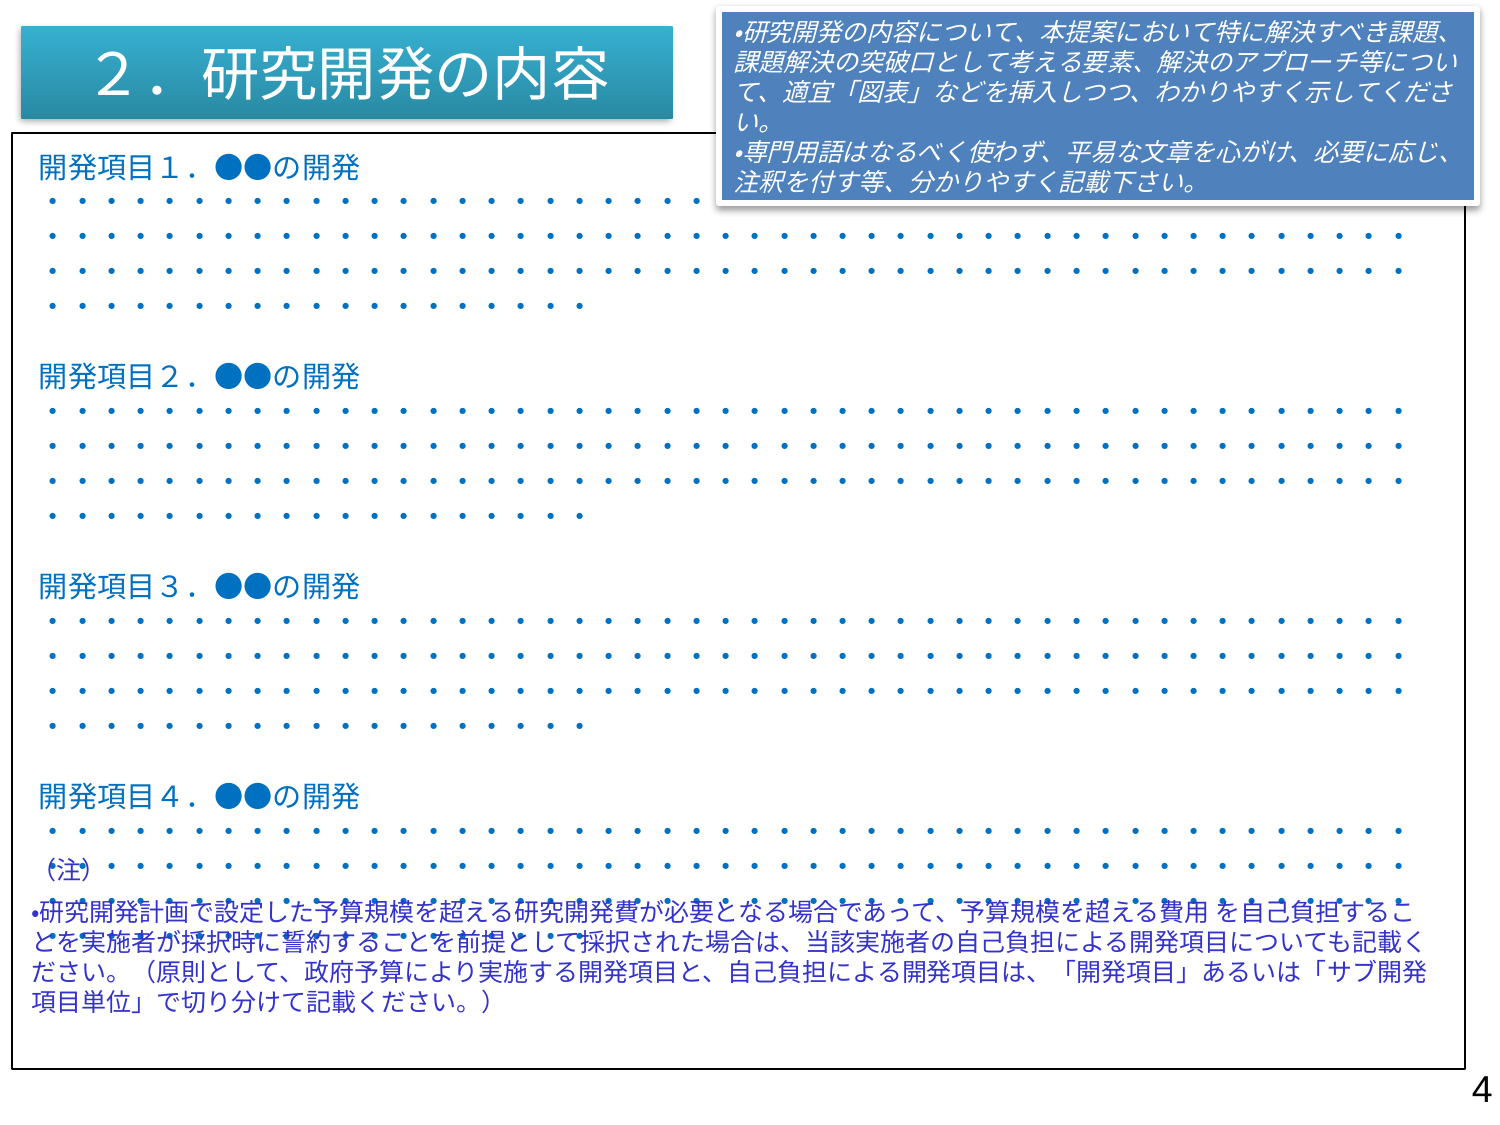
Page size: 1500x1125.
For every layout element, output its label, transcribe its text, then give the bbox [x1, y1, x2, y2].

text_box （注） ・研究開発計画で設定した予算規模を超える研究開発費が必要となる場合であって、予算規模を超える費用 を自己負担することを実施者が採択時に誓約することを前提として採択された場合は、当該実施者の自己負担による開発項目についても記載ください。（原則として、政府予算により実施する開発項目と、自己負担による開発項目は、「開発項目」あるいは「サブ開発項目単位」で切り分けて記載ください。） [16, 846, 1449, 1024]
title ２．研究開発の内容 [21, 26, 673, 119]
text_box ・研究開発の内容について、本提案において特に解決すべき課題、課題解決の突破口として考える要素、解決のアプローチ等について、適宜「図表」などを挿入しつつ、わかりやすく示してください。 ・専門用語はなるべく使わず、平易な文章を心がけ、必要に応じ、注釈を付す等、分かりやすく記載下さい。 [716, 6, 1480, 206]
text_box 開発項目１．●●の開発 ・・・・・・・・・・・・・・・・・・・・・・・・・・・・・・・・・・・・・・・・・・・・・・・・・・・・・・・・・・・・・・・・・・・・・・・・・・・・・・・・・・・・・・・・・・・・・・・・・・・・・・・・・・・・・・・・・・・・・・・・・・・・・・・・・・・・・・・・・・・・・・・・・・・・・・・・・・・・・・・・ 開発項目２．●●の開発 ・・・・・・・・・・・・・・・・・・・・・・・・・・・・・・・・・・・・・・・・・・・・・・・・・・・・・・・・・・・・・・・・・・・・・・・・・・・・・・・・・・・・・・・・・・・・・・・・・・・・・・・・・・・・・・・・・・・・・・・・・・・・・・・・・・・・・・・・・・・・・・・・・・・・・・・・・・・・・・・・ 開発項目３．●●の開発 ・・・・・・・・・・・・・・・・・・・・・・・・・・・・・・・・・・・・・・・・・・・・・・・・・・・・・・・・・・・・・・・・・・・・・・・・・・・・・・・・・・・・・・・・・・・・・・・・・・・・・・・・・・・・・・・・・・・・・・・・・・・・・・・・・・・・・・・・・・・・・・・・・・・・・・・・・・・・・・・・ 開発項目４．●●の開発 ・・・・・・・・・・・・・・・・・・・・・・・・・・・・・・・・・・・・・・・・・・・・・・・・・・・・・・・・・・・・・・・・・・・・・・・・・・・・・・・・・・・・・・・・・・・・・・・・・・・・・・・・・・・・・・・・・・・・・・・・・・・・・・・・・・・・・・・・・・・・・・・・・・・・・・・・・・・・・・・・ [24, 141, 1454, 996]
text_box [10, 131, 1467, 1071]
text_box 4 [1404, 1069, 1493, 1107]
